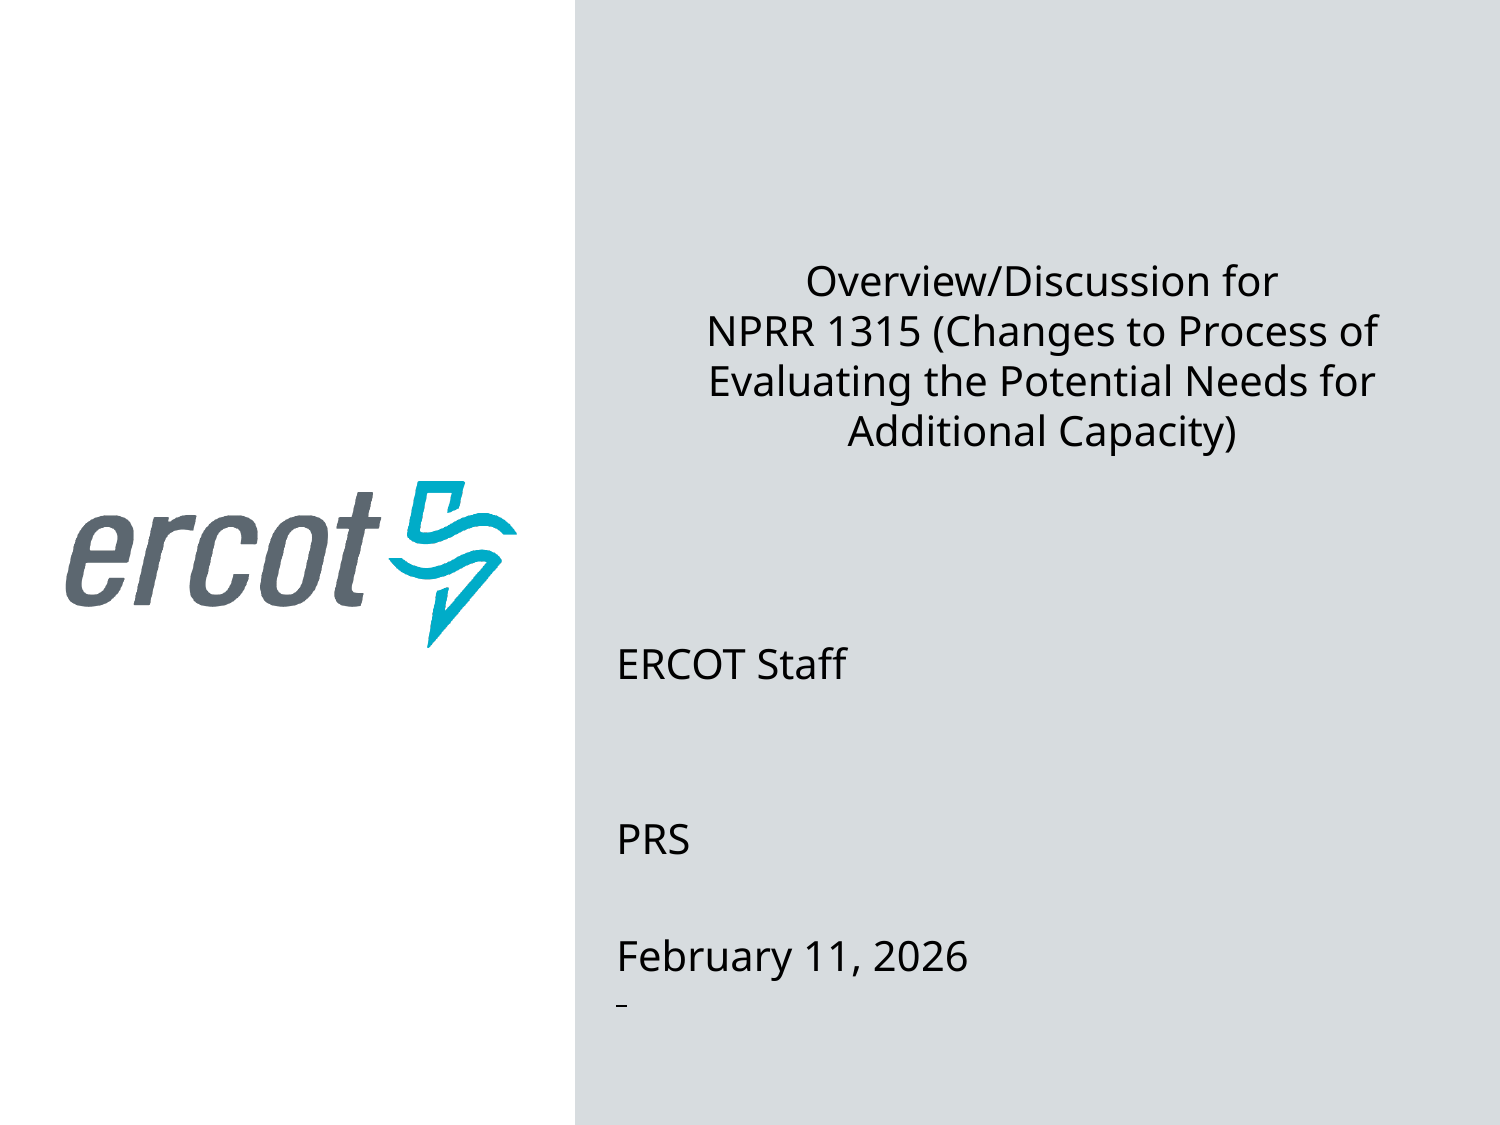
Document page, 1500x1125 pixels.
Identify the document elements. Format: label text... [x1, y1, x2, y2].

picture [56, 471, 525, 654]
text_box Overview/Discussion for NPRR 1315 (Changes to Process of Evaluating the Potential Needs for Additional Capacity) ERCOT Staff PRS February 11, 2026 [601, 246, 1483, 1032]
